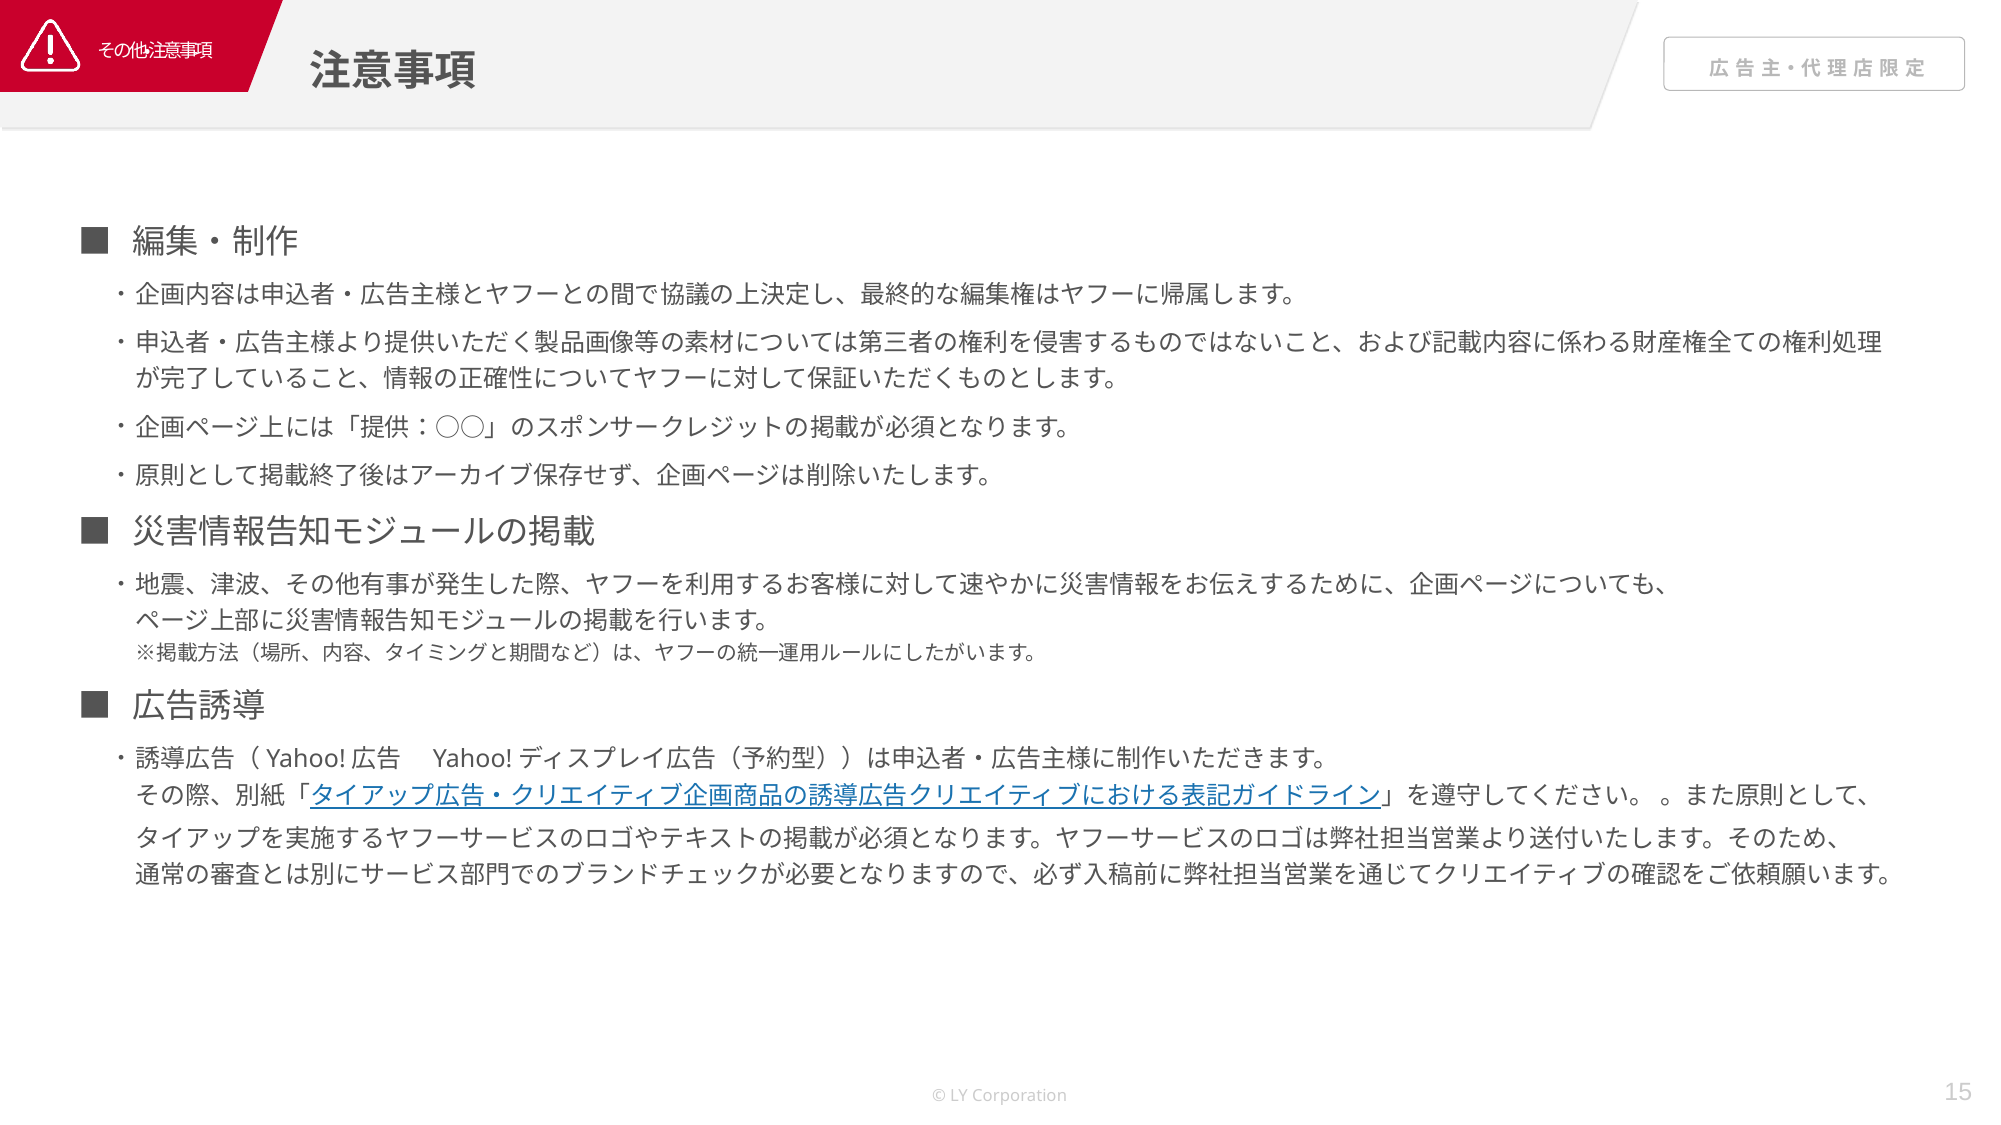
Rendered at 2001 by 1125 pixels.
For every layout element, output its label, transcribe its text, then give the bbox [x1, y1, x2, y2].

list その他・注意事項 [97, 13, 240, 81]
text_box ■ 編集・制作 企画内容は申込者・広告主様とヤフーとの間で協議の上決定し、最終的な編集権はヤフーに帰属します。 申込者・広告主様より提供いただく製品画像等の素材については第三者の権利を侵害するものではないこと、および記載内容に係わる財産権全ての権利処理が完了していること、情報の正確性についてヤフーに対して保証いただくものとします。 企画ページ上には「提供：○○」のスポンサークレジットの掲載が必須となります。 原則として掲載終了後はアーカイブ保存せず、企画ページは削除いたします。 ■ 災害情報告知モジュールの掲載 地震、津波、その他有事が発生した際、ヤフーを利用するお客様に対して速やかに災害情報をお伝えするために、企画ページについても、 ページ上部に災害情報告知モジュールの掲載を行います。 ※掲載方法（場所、内容、タイミングと期間など）は、ヤフーの統一運用ルールにしたがいます。 ■ 広告誘導 誘導広告（Yahoo!広告 Yahoo!ディスプレイ広告（予約型））は申込者・広告主様に制作いただきます。 その際、別紙「タイアップ広告・クリエイティブ企画商品の誘導広告クリエイティブにおける表記ガイドライン」を遵守してください。 。また原則として、タイアップを実施するヤフーサービスのロゴやテキストの掲載が必須となります。ヤフーサービスのロゴは弊社担当営業より送付いたします。そのため、 通常の審査とは別にサービス部門でのブランドチェックが必要となりますので、必ず入稿前に弊社担当営業を通じてクリエイティブの確認をご依頼願います。 [78, 211, 1900, 889]
picture [16, 12, 84, 80]
list 注意事項 [309, 41, 1645, 97]
